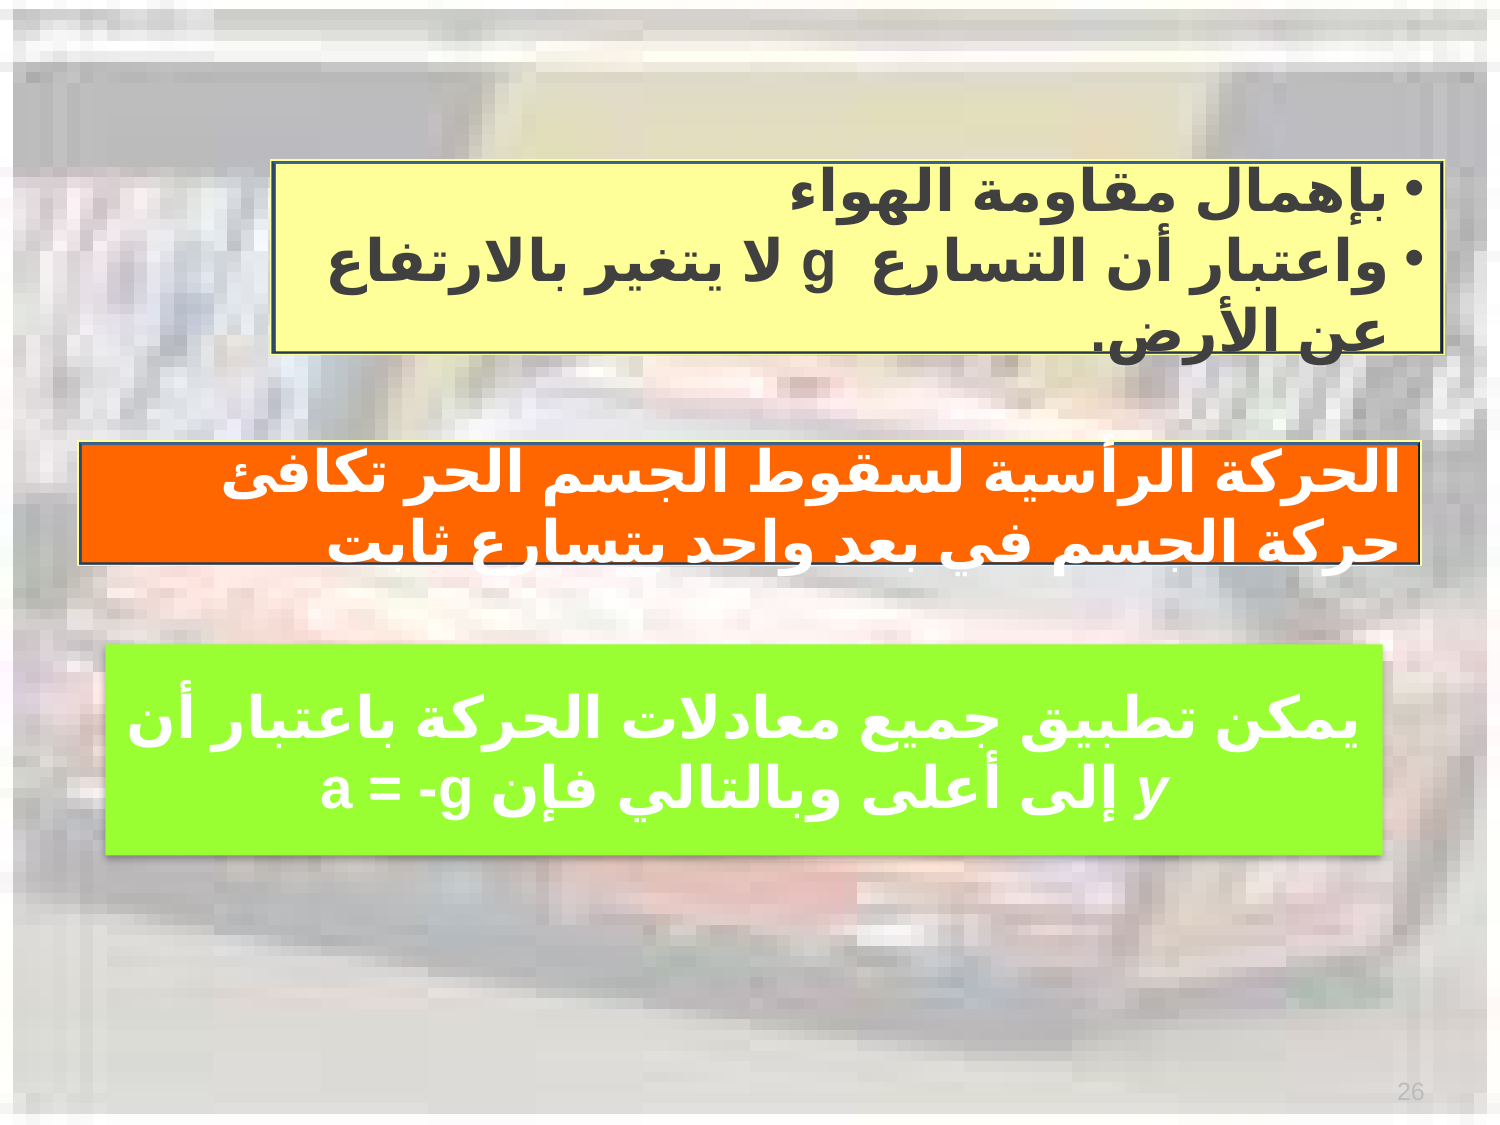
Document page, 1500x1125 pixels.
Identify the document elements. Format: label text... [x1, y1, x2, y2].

slide_number 26 [1299, 1052, 1425, 1113]
picture [0, 0, 1500, 1125]
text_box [76, 440, 1423, 567]
text_box يمكن تطبيق جميع معادلات الحركة باعتبار أن y إلى أعلى وبالتالي فإن a = -g [105, 644, 1383, 856]
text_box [269, 159, 1446, 356]
